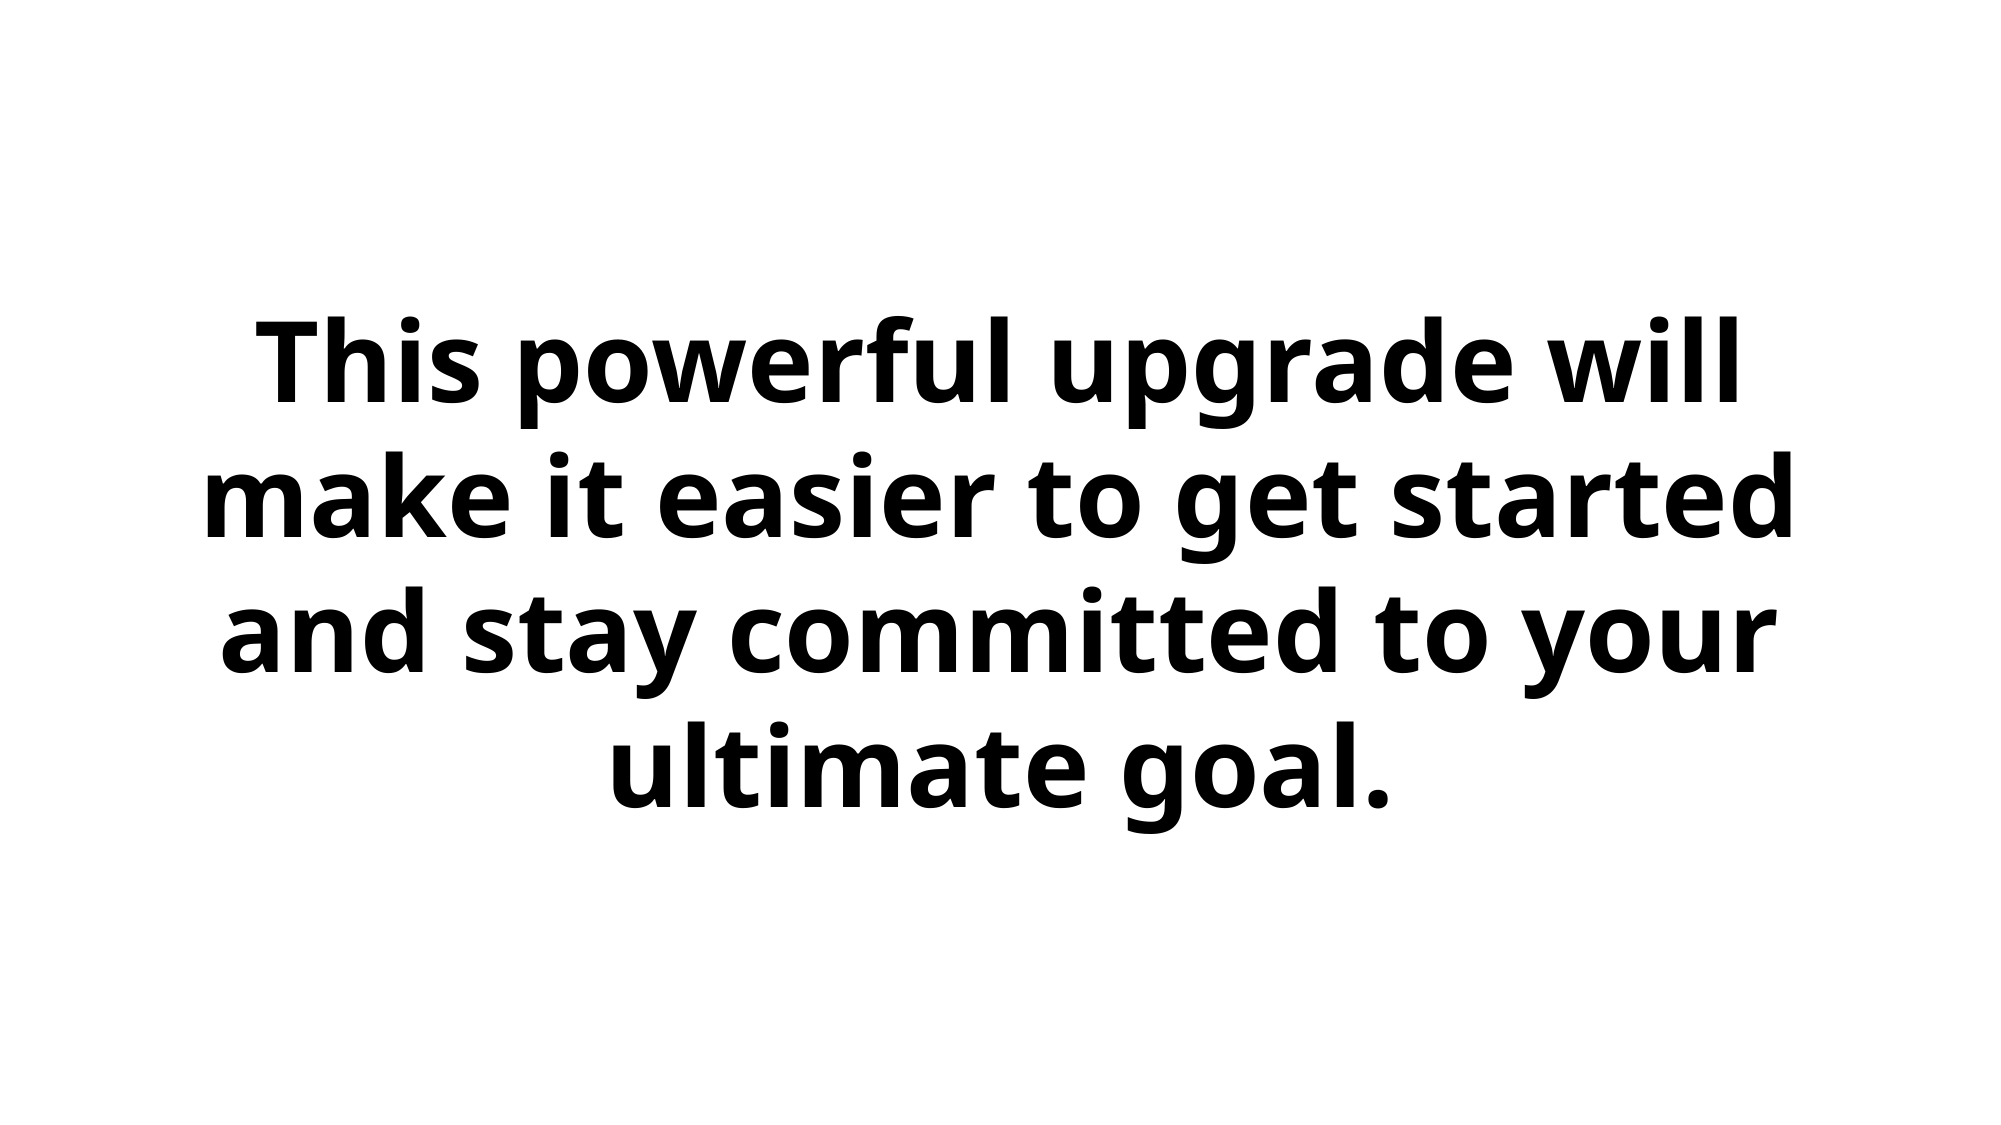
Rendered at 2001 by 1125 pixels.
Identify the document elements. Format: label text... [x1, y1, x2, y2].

text_box This powerful upgrade will make it easier to get started and stay committed to your ultimate goal. [81, 282, 1919, 837]
